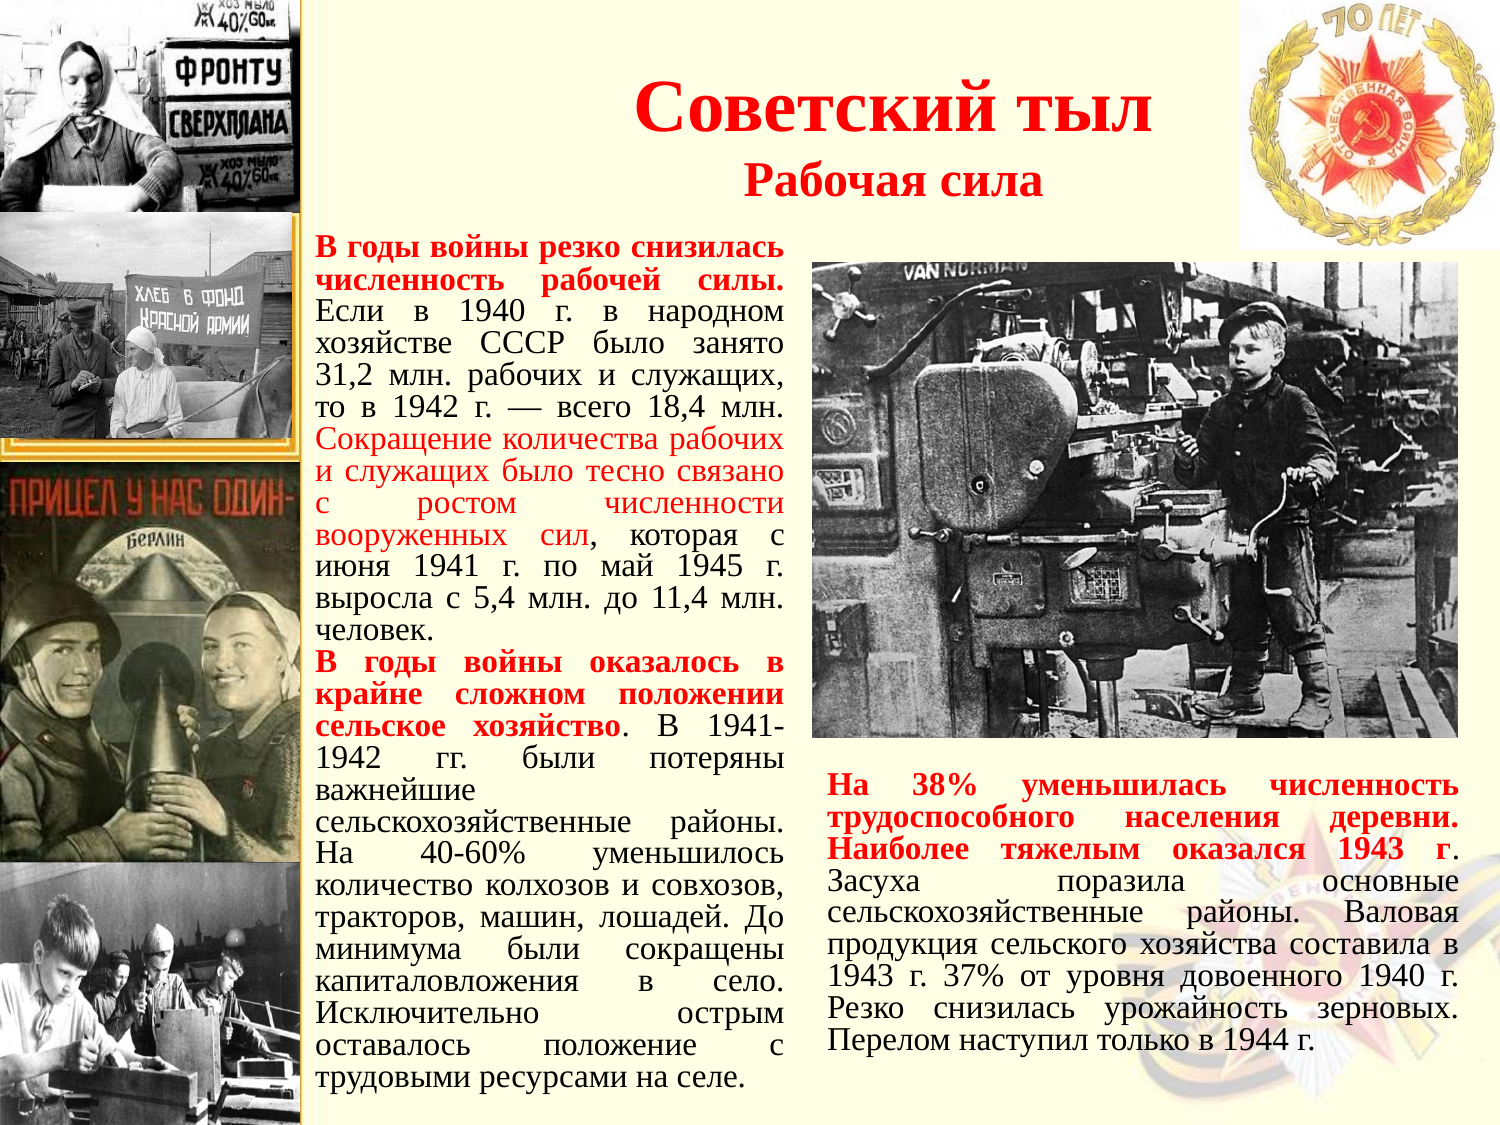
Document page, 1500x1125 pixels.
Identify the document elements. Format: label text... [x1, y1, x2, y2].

picture [0, 0, 1500, 1125]
text_box В годы войны резко снизилась численность рабочей силы. Если в 1940 г. в народном хозяйстве СССР было занято 31,2 млн. рабочих и служащих, то в 1942 г. — всего 18,4 млн. Сокращение количества рабочих и служащих было тесно связано с ростом численности вооруженных сил, которая с июня 1941 г. по май 1945 г. выросла с 5,4 млн. до 11,4 млн. человек. В годы войны оказалось в крайне сложном положении сельское хозяйство. В 1941-1942 гг. были потеряны важнейшие сельскохозяйственные районы. На 40-60% уменьшилось количество колхозов и совхозов, тракторов, машин, лошадей. До минимума были сокращены капиталовложения в село. Исключительно острым оставалось положение с трудовыми ресурсами на селе. [302, 224, 800, 1088]
title Советский тыл Рабочая сила [337, 37, 1234, 226]
text_box На 38% уменьшилась численность трудоспособного населения деревни. Наиболее тяжелым оказался 1943 г. Засуха поразила основные сельскохозяйственные районы. Валовая продукция сельского хозяйства составила в 1943 г. 37% от уровня довоенного 1940 г. Резко снизилась урожайность зерновых. Перелом наступил только в 1944 г. [812, 762, 1475, 1065]
